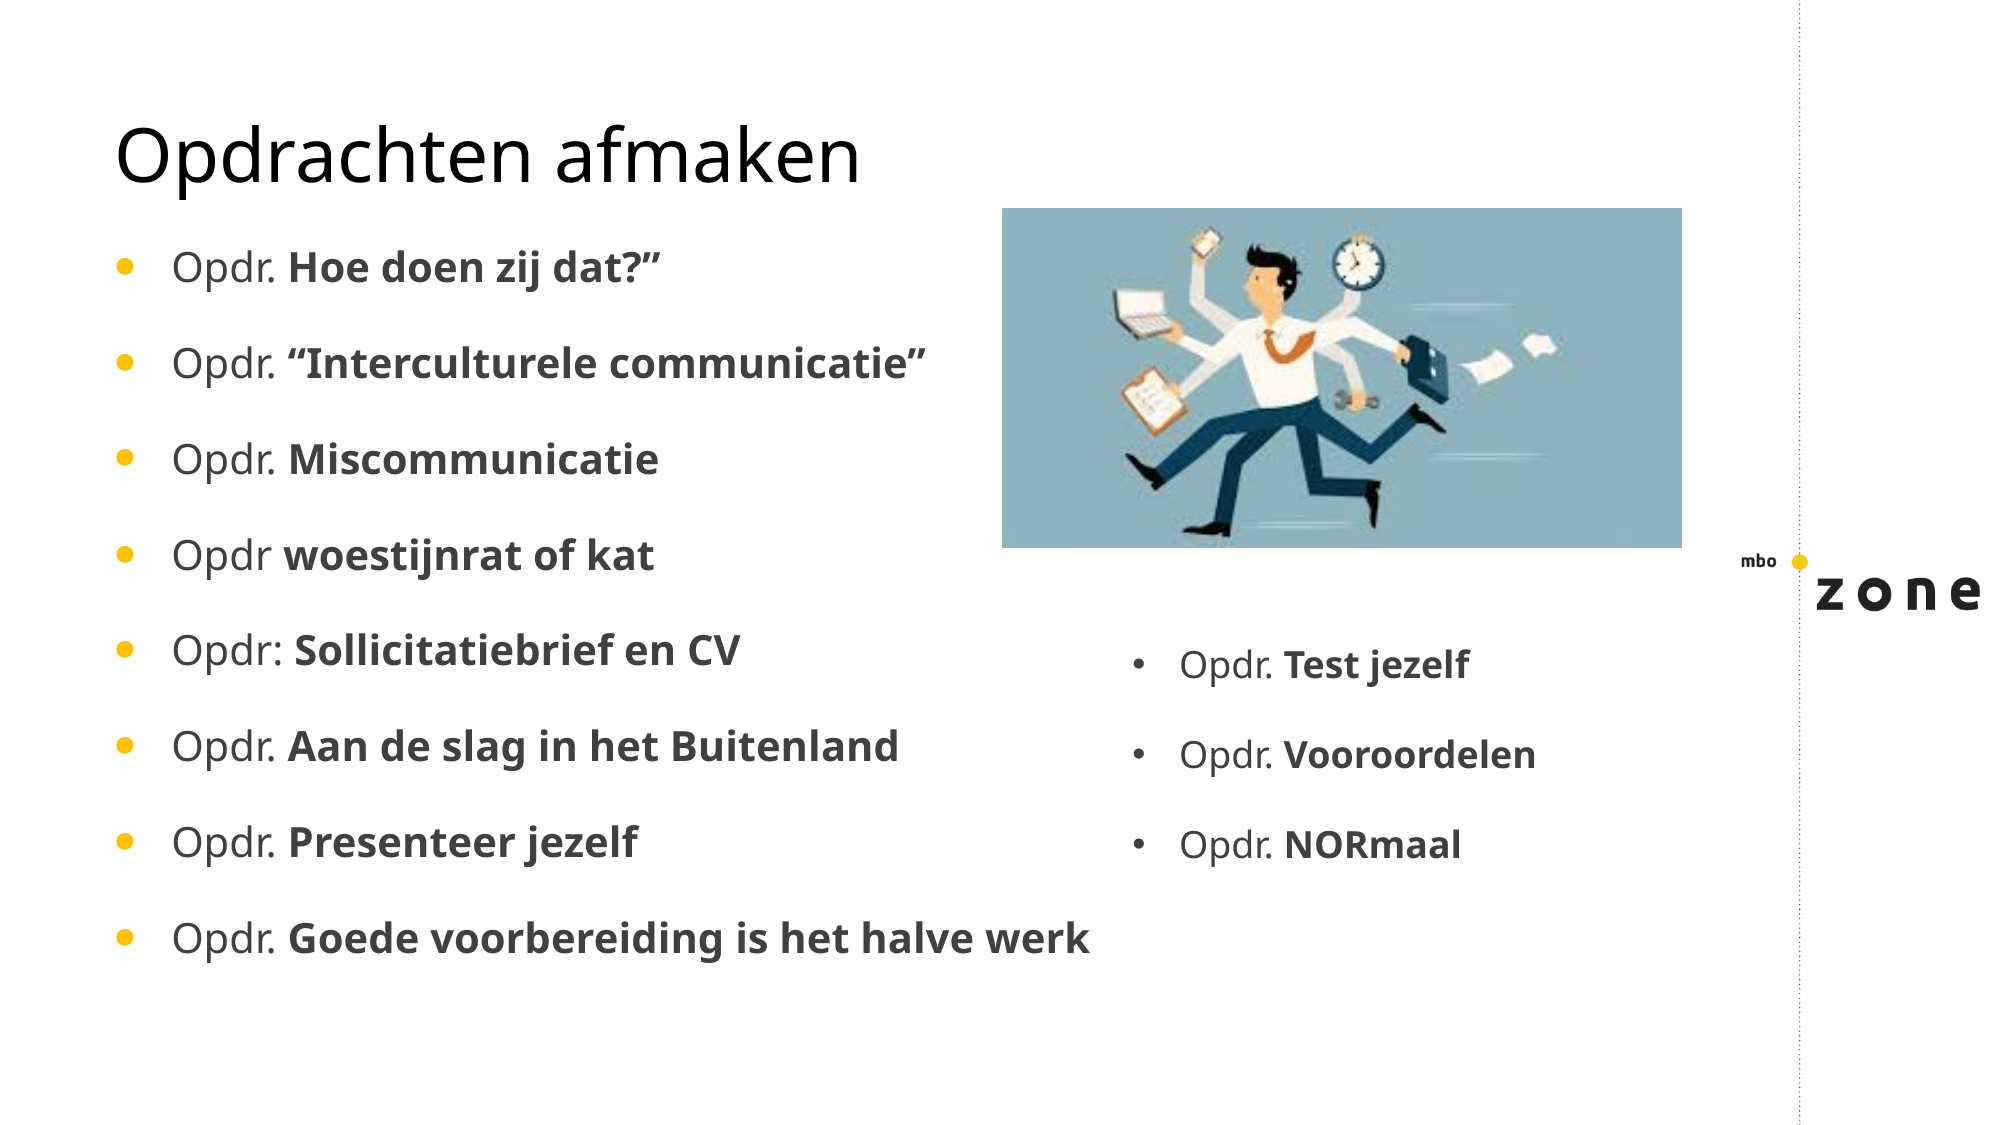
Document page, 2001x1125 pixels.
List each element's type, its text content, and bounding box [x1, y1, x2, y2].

text_box Opdrachten afmaken [99, 99, 1142, 317]
text_box Opdr. Hoe doen zij dat?” Opdr. “Interculturele communicatie” Opdr. Miscommunicatie Opdr woestijnrat of kat Opdr: Sollicitatiebrief en CV Opdr. Aan de slag in het Buitenland Opdr. Presenteer jezelf Opdr. Goede voorbereiding is het halve werk [99, 317, 1471, 979]
text_box Opdr. Test jezelf Opdr. Vooroordelen Opdr. NORmaal [1117, 633, 1824, 918]
picture [1002, 0, 2001, 1125]
